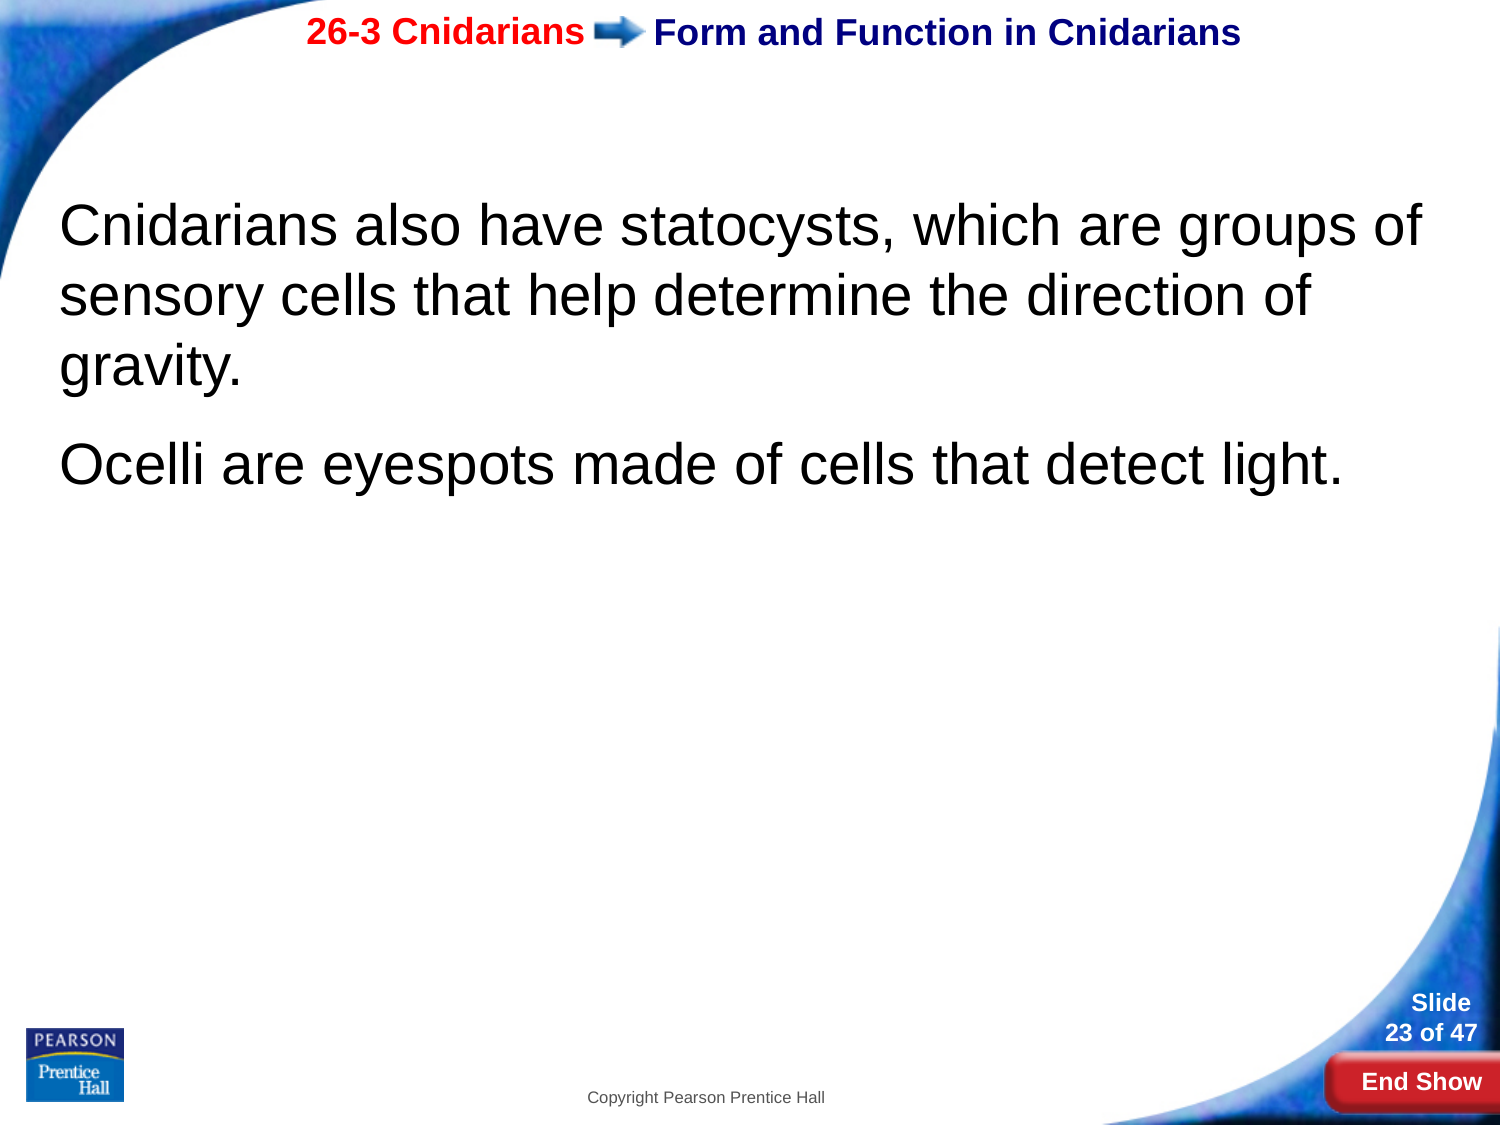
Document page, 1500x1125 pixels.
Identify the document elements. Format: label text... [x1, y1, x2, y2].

picture [0, 0, 1500, 1125]
title Form and Function in Cnidarians [638, 0, 1308, 76]
footer Copyright Pearson Prentice Hall [468, 1078, 945, 1105]
list Cnidarians also have statocysts, which are groups of sensory cells that help determine the direction of gravity. Ocelli are eyespots made of cells that detect light. [44, 179, 1463, 976]
